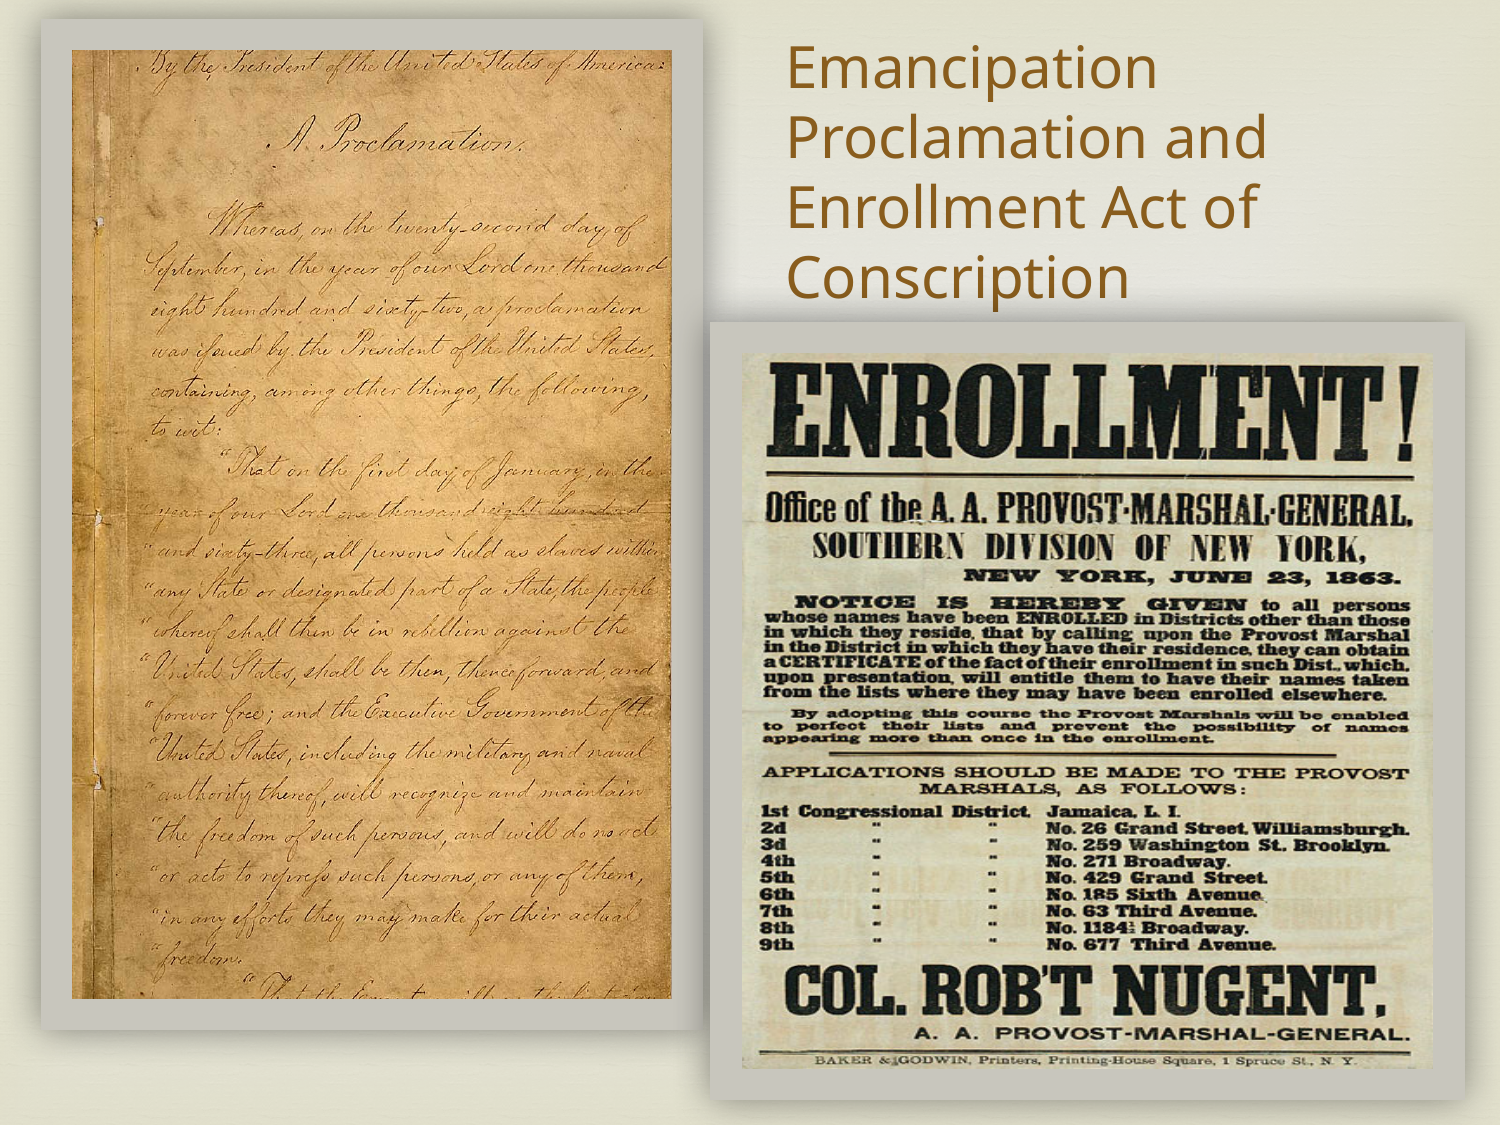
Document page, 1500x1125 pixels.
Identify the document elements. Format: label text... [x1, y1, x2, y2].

picture [741, 352, 1434, 1070]
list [71, 49, 673, 1000]
title Emancipation Proclamation and Enrollment Act of Conscription [770, 0, 1484, 317]
